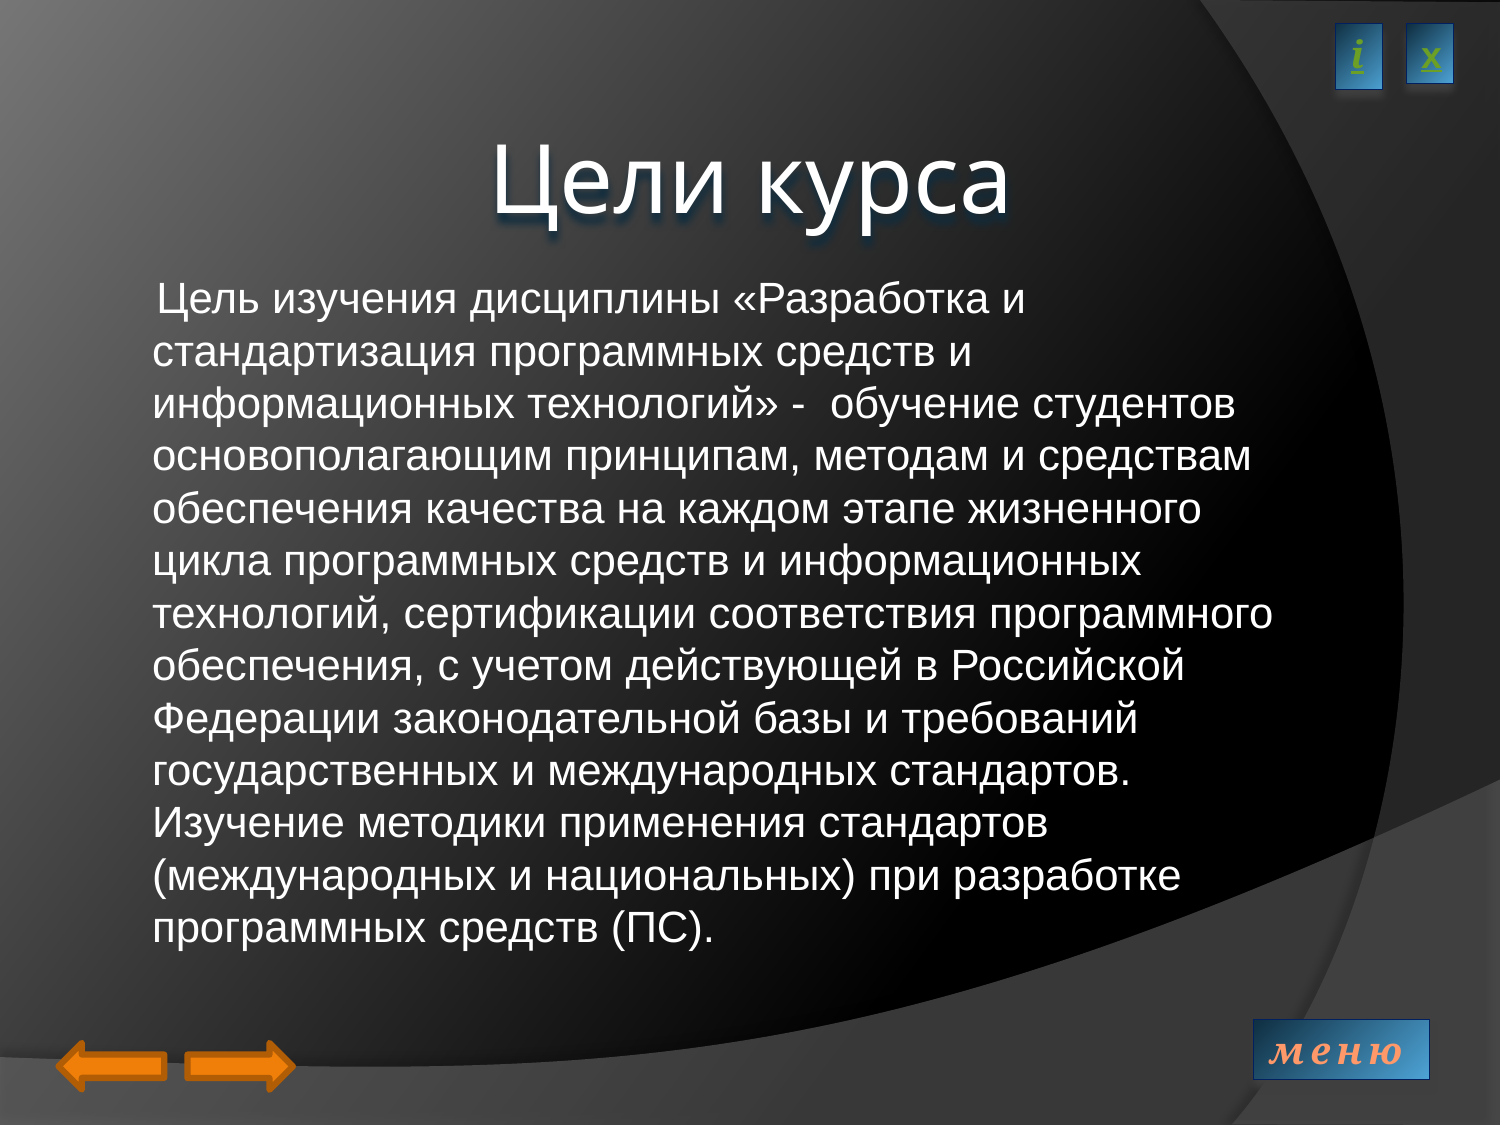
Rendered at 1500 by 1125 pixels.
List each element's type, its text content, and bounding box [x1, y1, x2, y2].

text_box i [1335, 23, 1383, 90]
text_box [184, 1040, 297, 1093]
text_box х [1406, 23, 1454, 84]
title Цели курса [75, 81, 1426, 270]
text_box [55, 1040, 168, 1093]
text_box меню [1253, 1019, 1430, 1080]
list Цель изучения дисциплины «Разработка и стандартизация программных средств и информационных технологий» - обучение студентов основополагающим принципам, методам и средствам обеспечения качества на каждом этапе жизненного цикла программных средств и информационных технологий, сертификации соответствия программного обеспечения, с учетом действующей в Российской Федерации законодательной базы и требований государственных и международных стандартов. Изучение методики применения стандартов (международных и национальных) при разработке программных средств (ПС). [75, 262, 1300, 1005]
